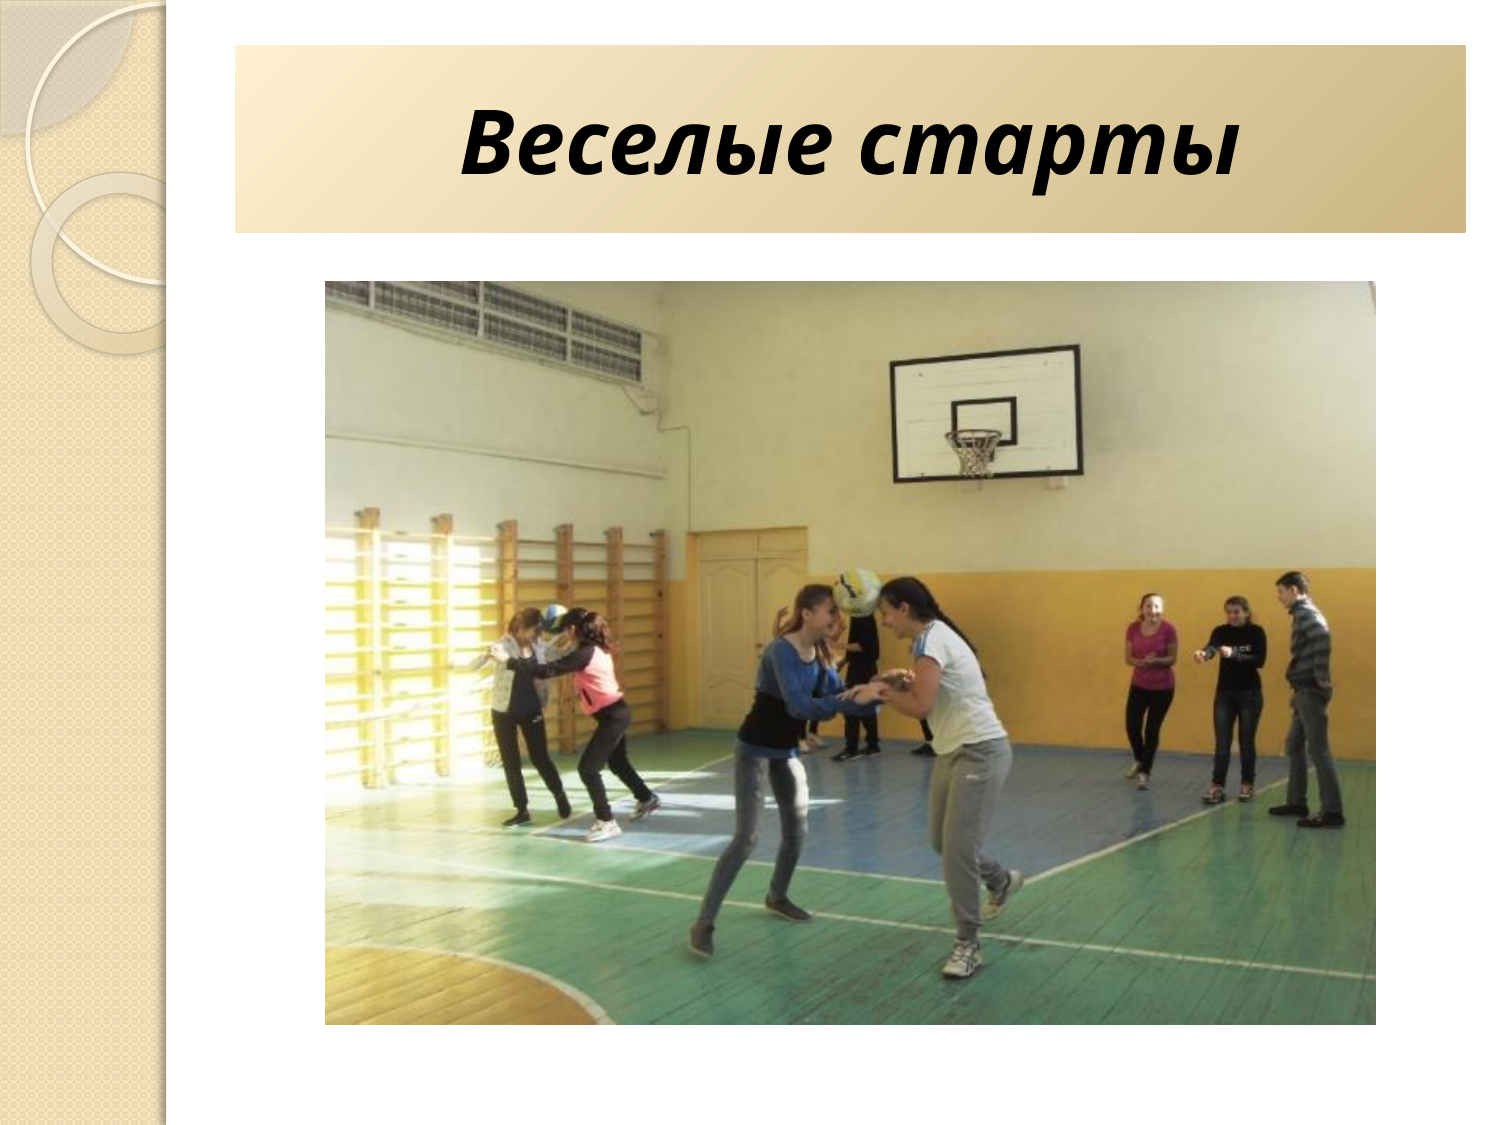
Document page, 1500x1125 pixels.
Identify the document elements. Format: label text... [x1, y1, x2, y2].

title Веселые старты [235, 45, 1466, 233]
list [325, 280, 1376, 1026]
